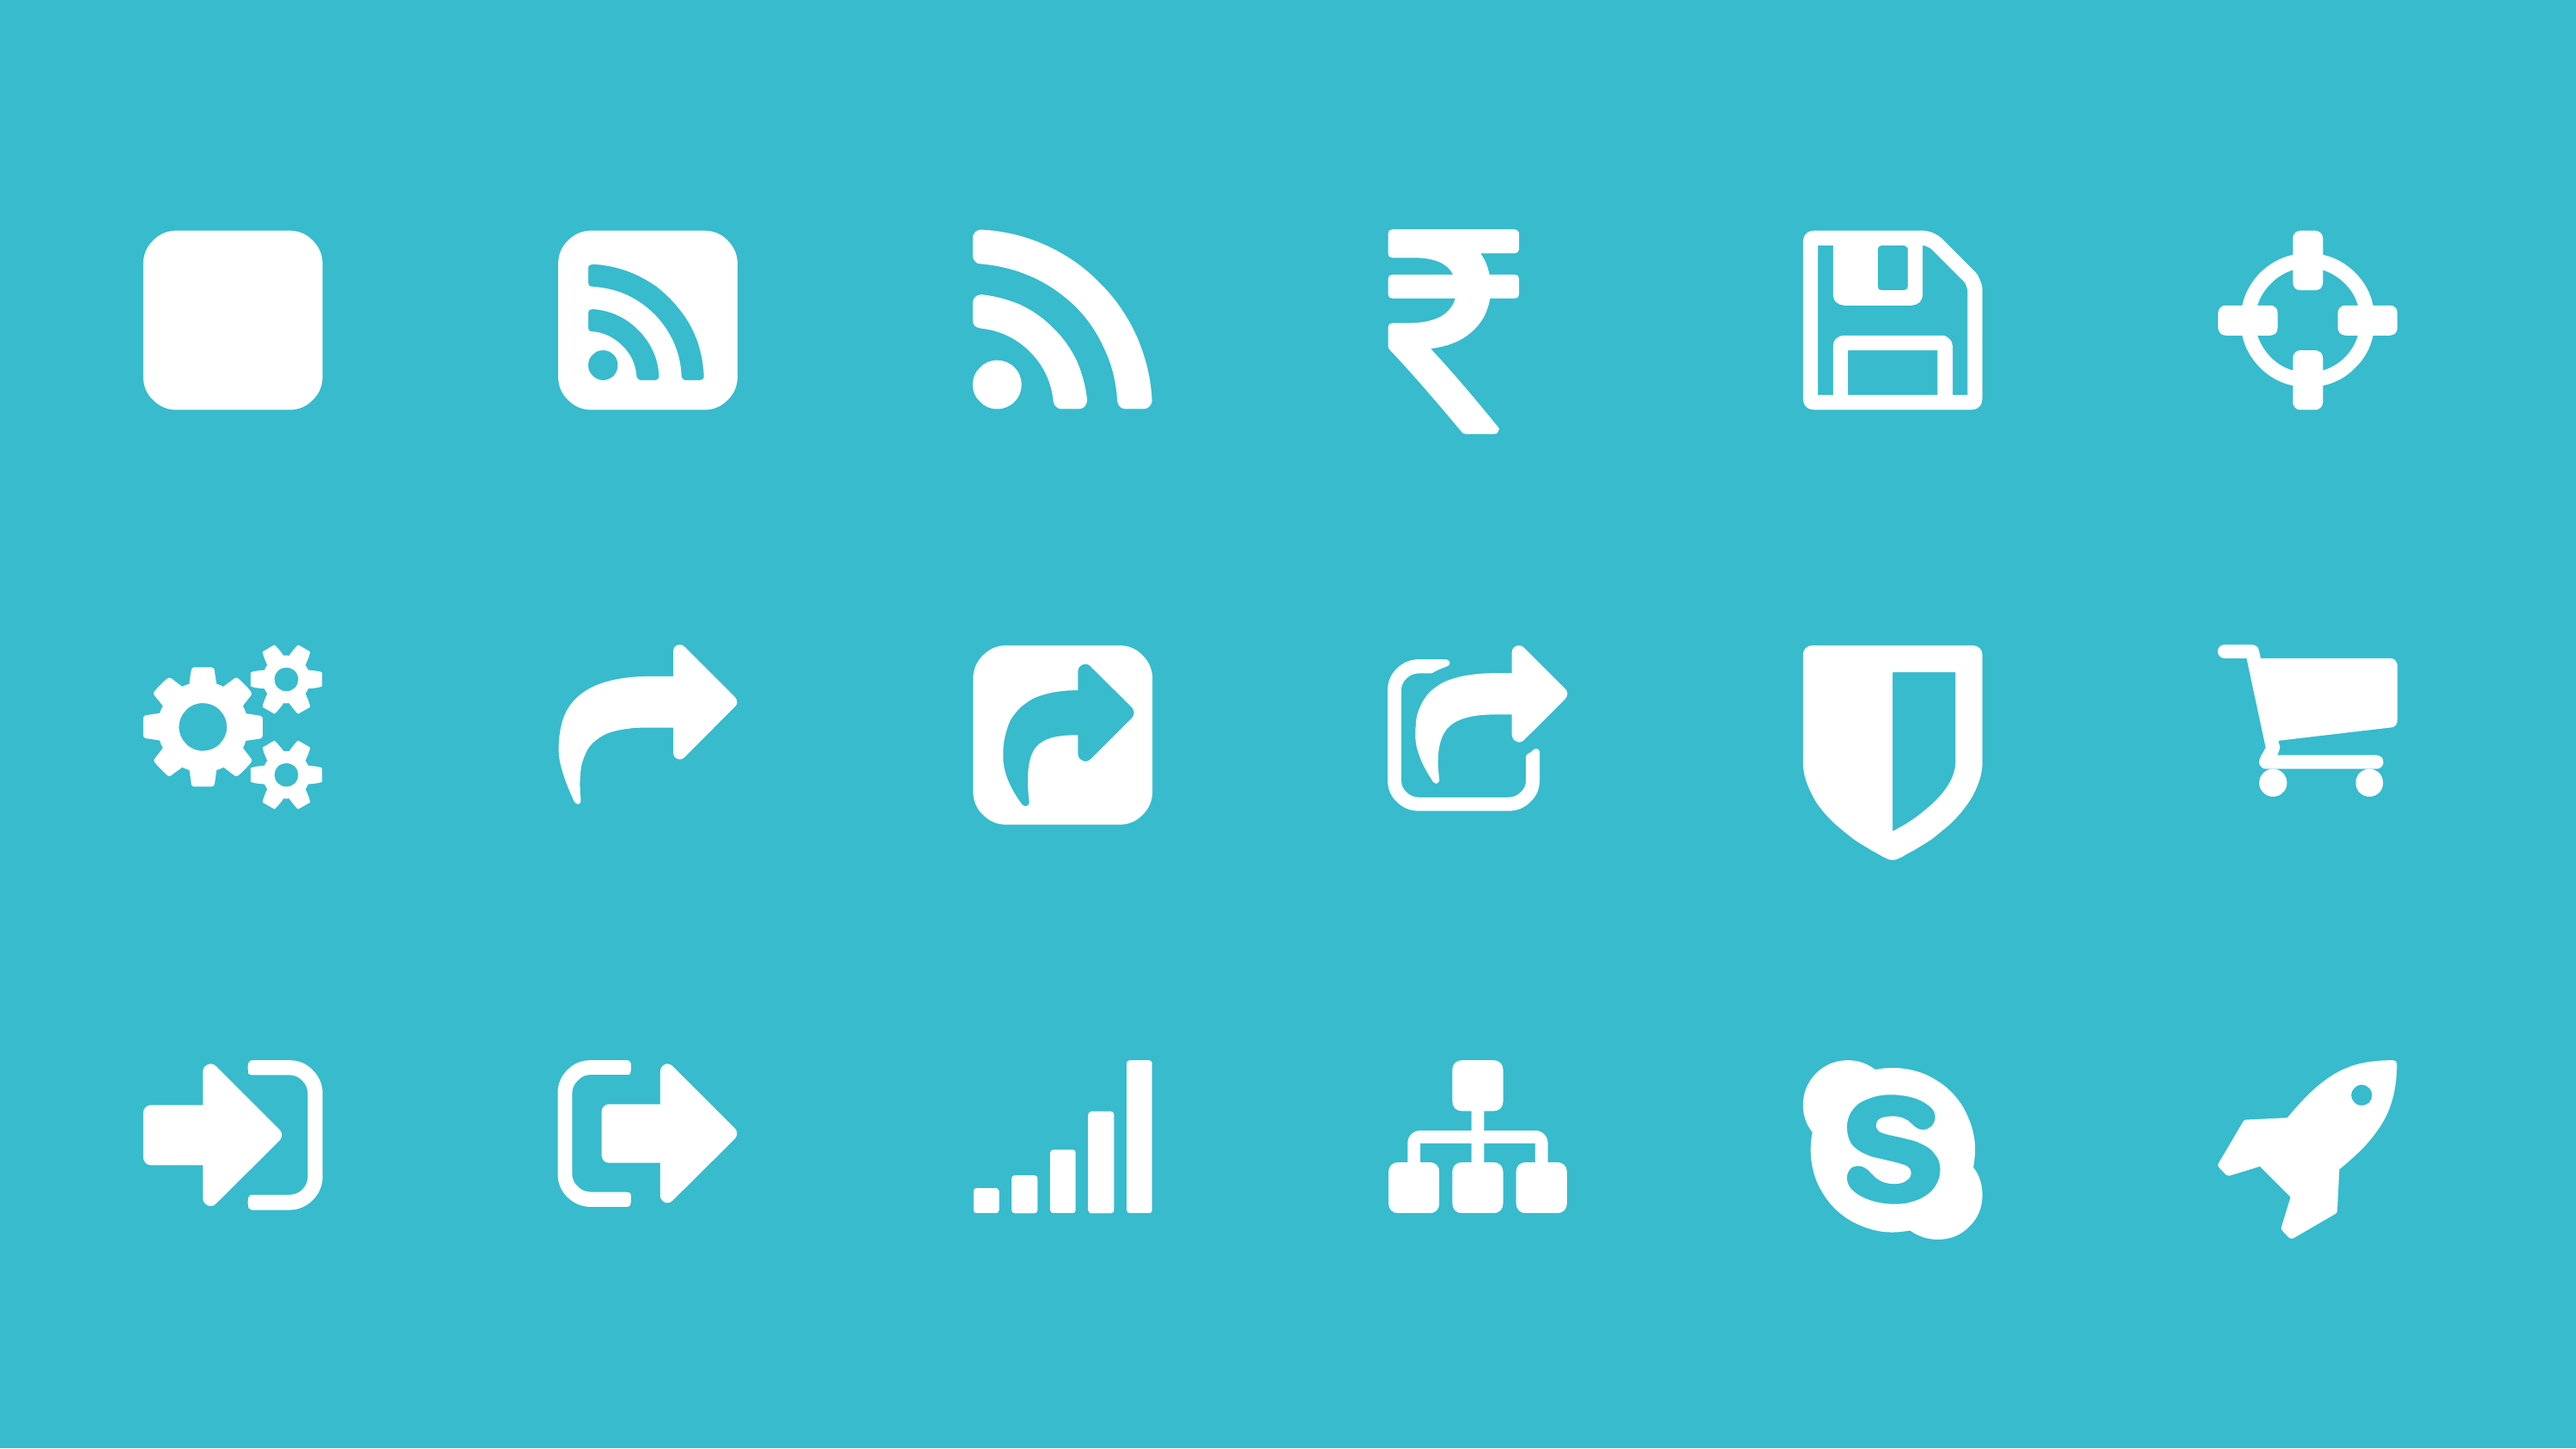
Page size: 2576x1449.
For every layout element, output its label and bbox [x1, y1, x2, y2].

text_box [1802, 645, 1983, 860]
text_box [2218, 230, 2397, 410]
text_box [143, 230, 323, 410]
text_box [1802, 230, 1983, 410]
text_box [558, 644, 738, 804]
text_box [143, 645, 323, 809]
text_box [143, 1059, 323, 1210]
text_box [1387, 645, 1568, 811]
text_box [2259, 768, 2287, 797]
text_box [1388, 1060, 1567, 1214]
text_box [973, 645, 1153, 825]
text_box [1802, 1060, 1983, 1240]
text_box [1388, 229, 1520, 434]
text_box [558, 230, 738, 410]
text_box [2217, 644, 2398, 769]
text_box [2355, 769, 2384, 797]
text_box [2218, 1060, 2397, 1239]
text_box [973, 1059, 1152, 1214]
text_box [972, 229, 1152, 409]
text_box [557, 1059, 738, 1208]
